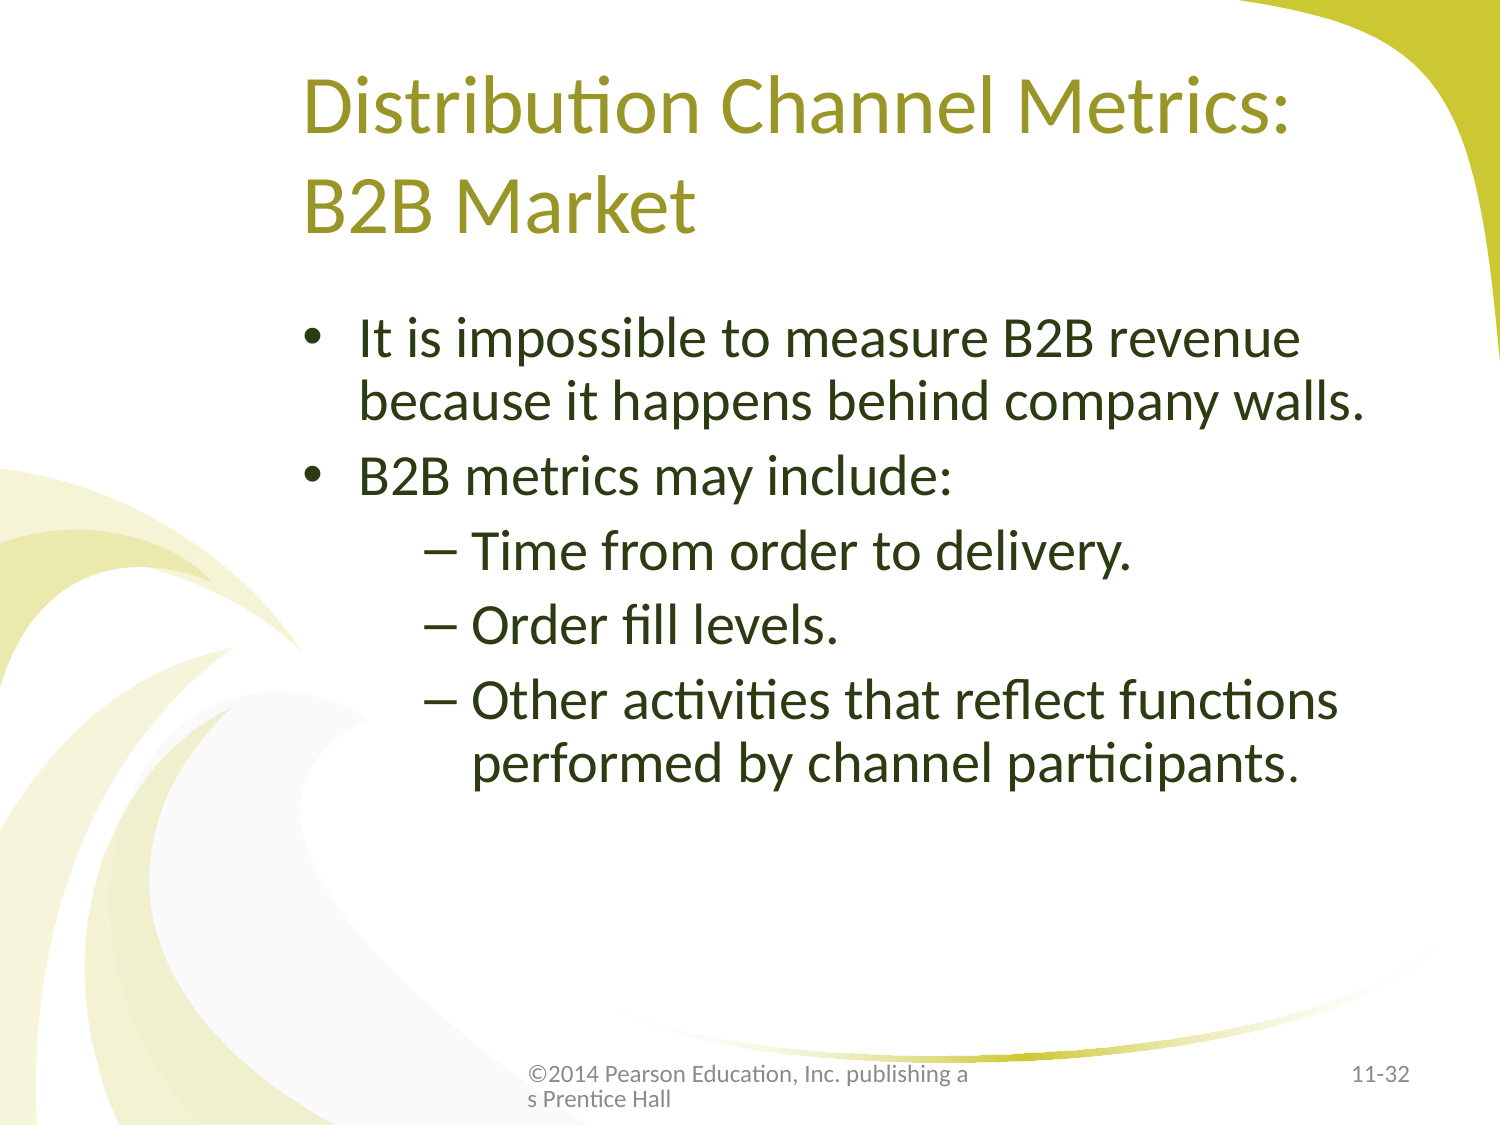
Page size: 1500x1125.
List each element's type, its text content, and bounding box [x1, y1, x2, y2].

footer ©2014 Pearson Education, Inc. publishing as Prentice Hall [512, 1042, 988, 1103]
title Distribution Channel Metrics: B2B Market [287, 62, 1450, 238]
list It is impossible to measure B2B revenue because it happens behind company walls. B2B metrics may include: Time from order to delivery. Order fill levels. Other activities that reflect functions performed by channel participants. [287, 299, 1438, 975]
slide_number 11-32 [1074, 1042, 1425, 1103]
